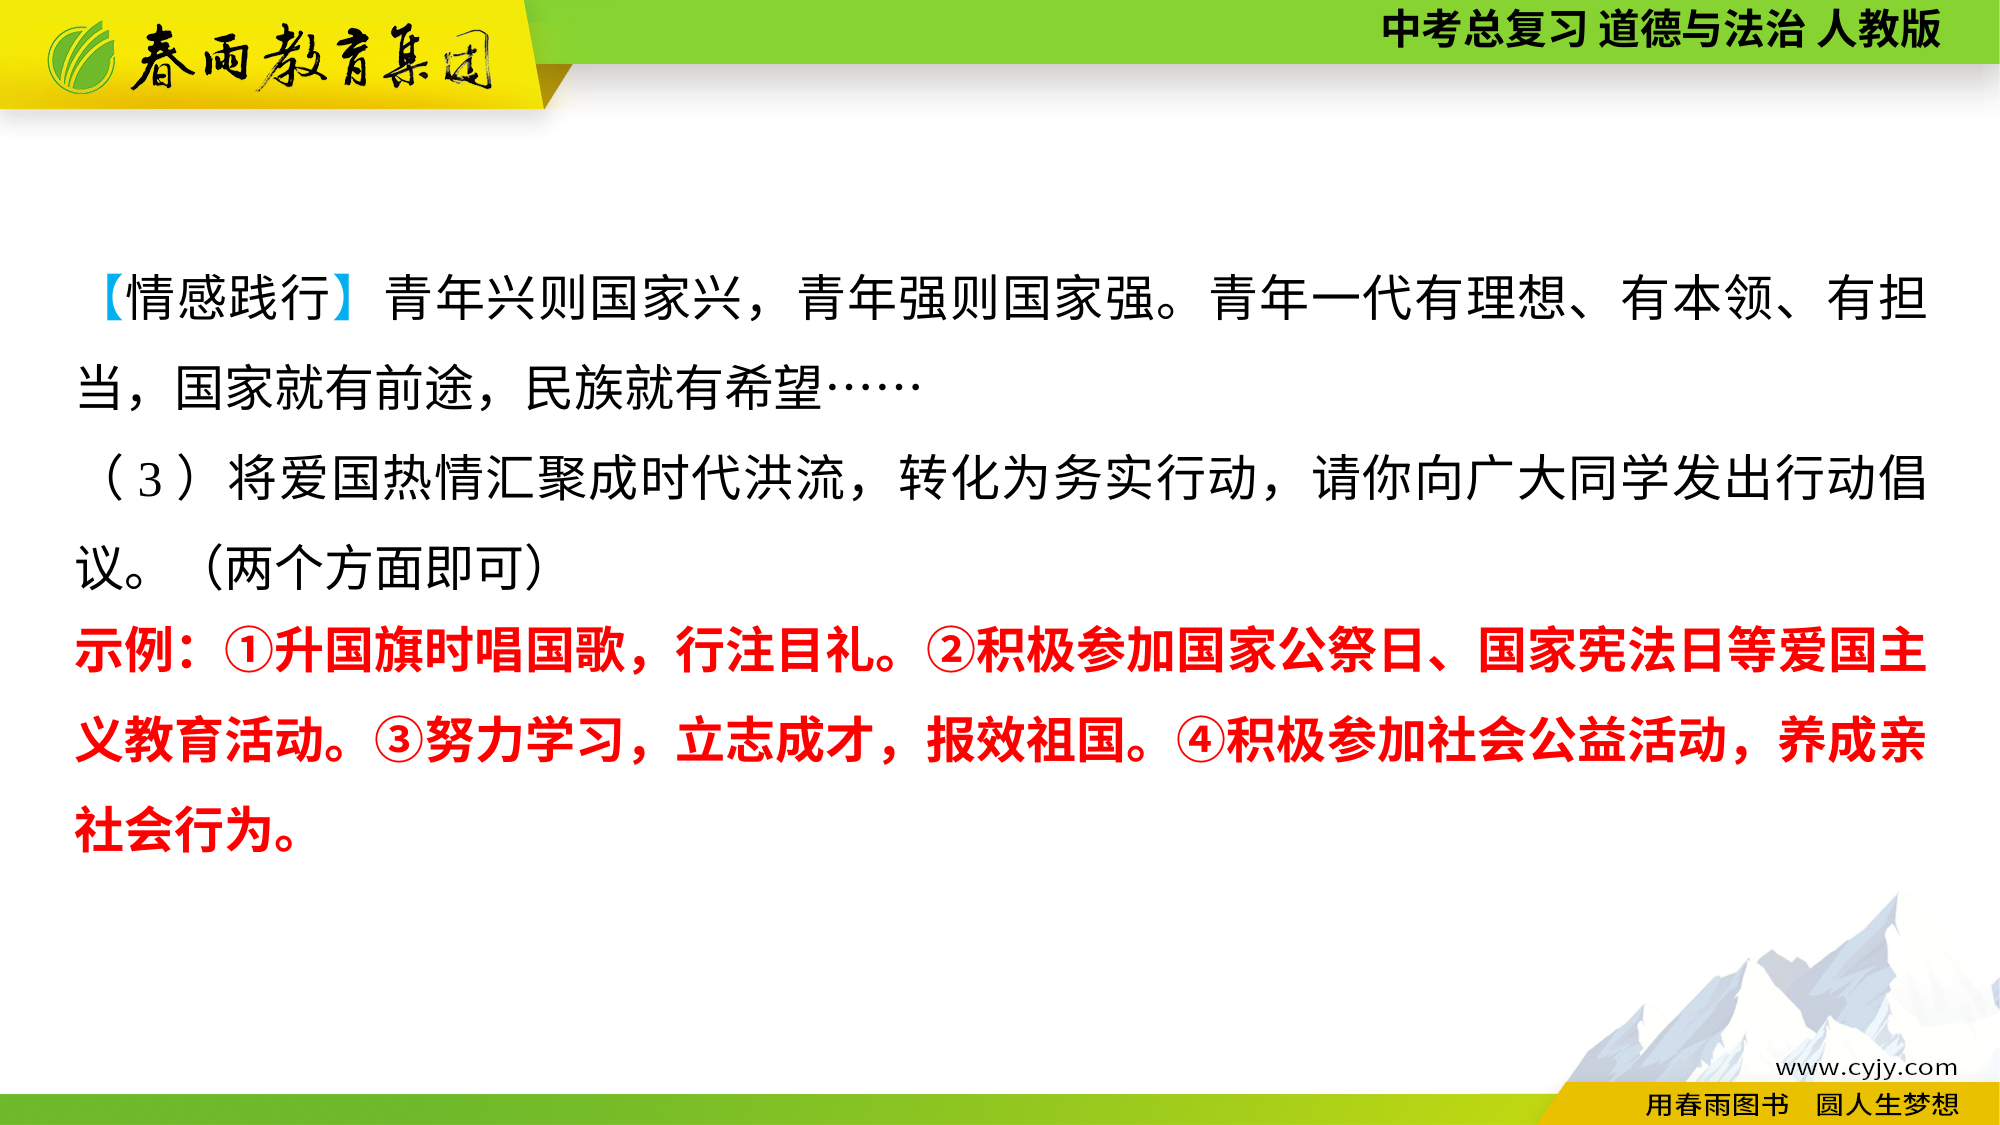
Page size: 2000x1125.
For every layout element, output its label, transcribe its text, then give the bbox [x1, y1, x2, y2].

list 【情感践行】青年兴则国家兴，青年强则国家强。青年一代有理想、有本领、有担当，国家就有前途，民族就有希望…… （3）将爱国热情汇聚成时代洪流，转化为务实行动，请你向广大同学发出行动倡议。（两个方面即可） [59, 228, 1944, 581]
text_box 示例：①升国旗时唱国歌，行注目礼。②积极参加国家公祭日、国家宪法日等爱国主义教育活动。③努力学习，立志成才，报效祖国。④积极参加社会公益活动，养成亲社会行为。 [59, 581, 1944, 867]
picture [0, 0, 2000, 1125]
